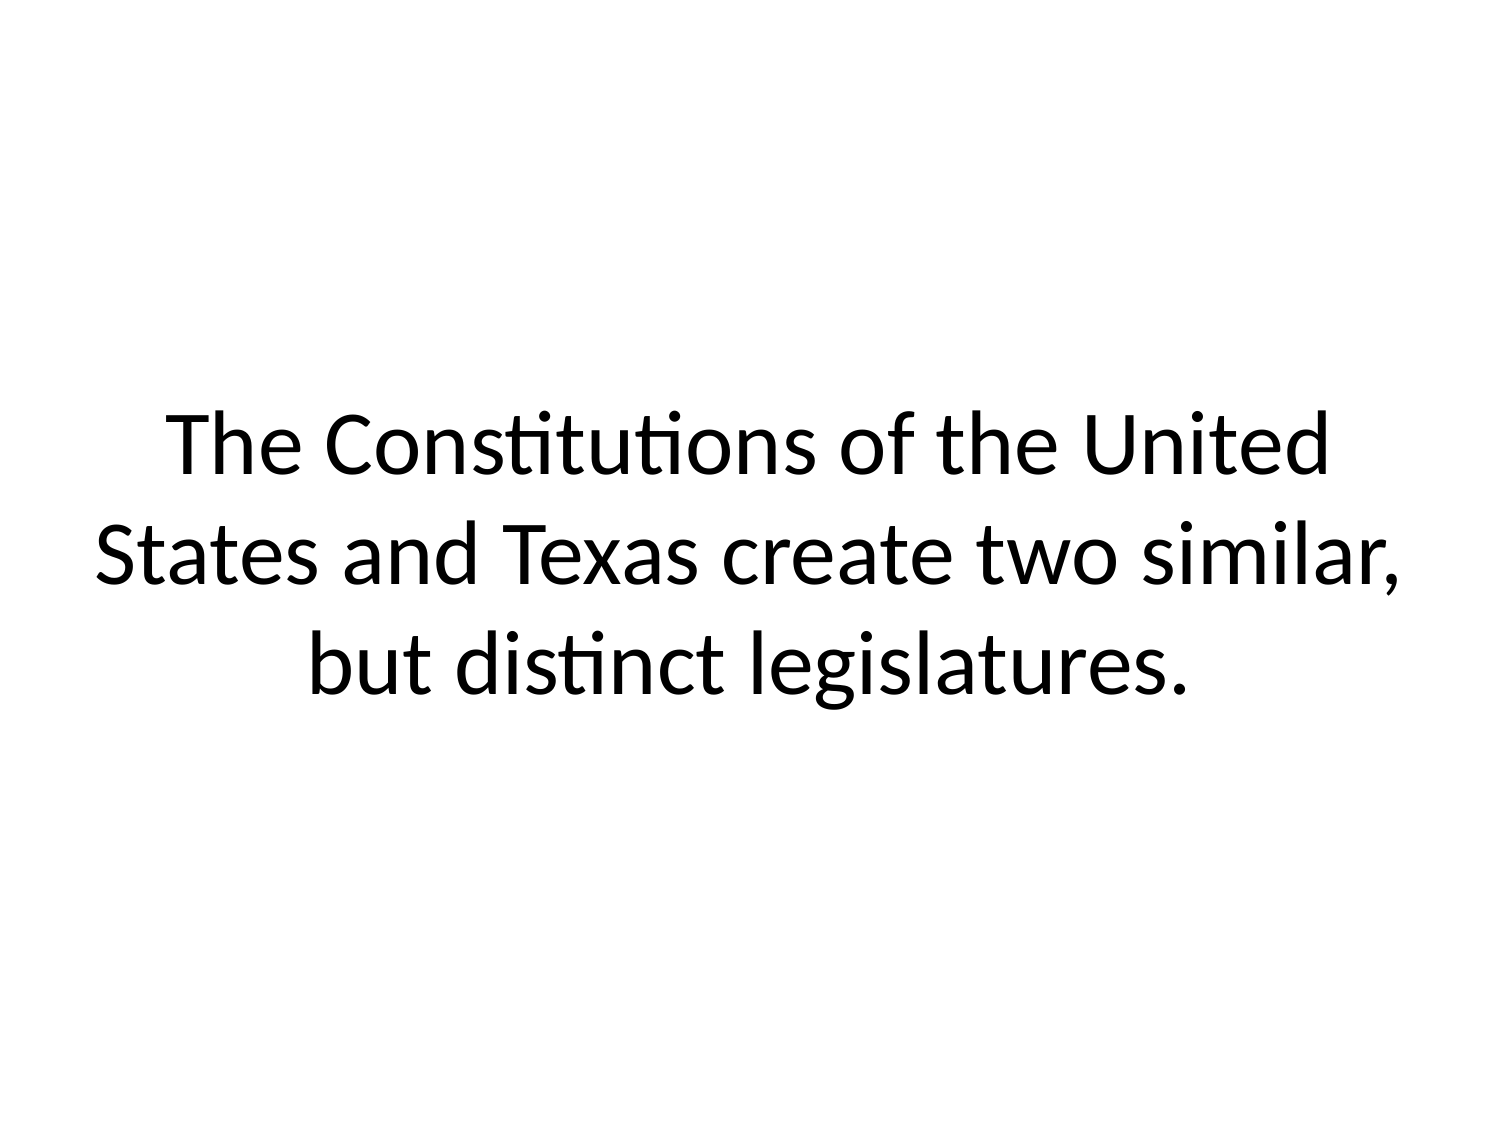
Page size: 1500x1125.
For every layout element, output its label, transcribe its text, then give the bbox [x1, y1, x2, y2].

title The Constitutions of the United States and Texas create two similar, but distinct legislatures. [74, 44, 1426, 1051]
